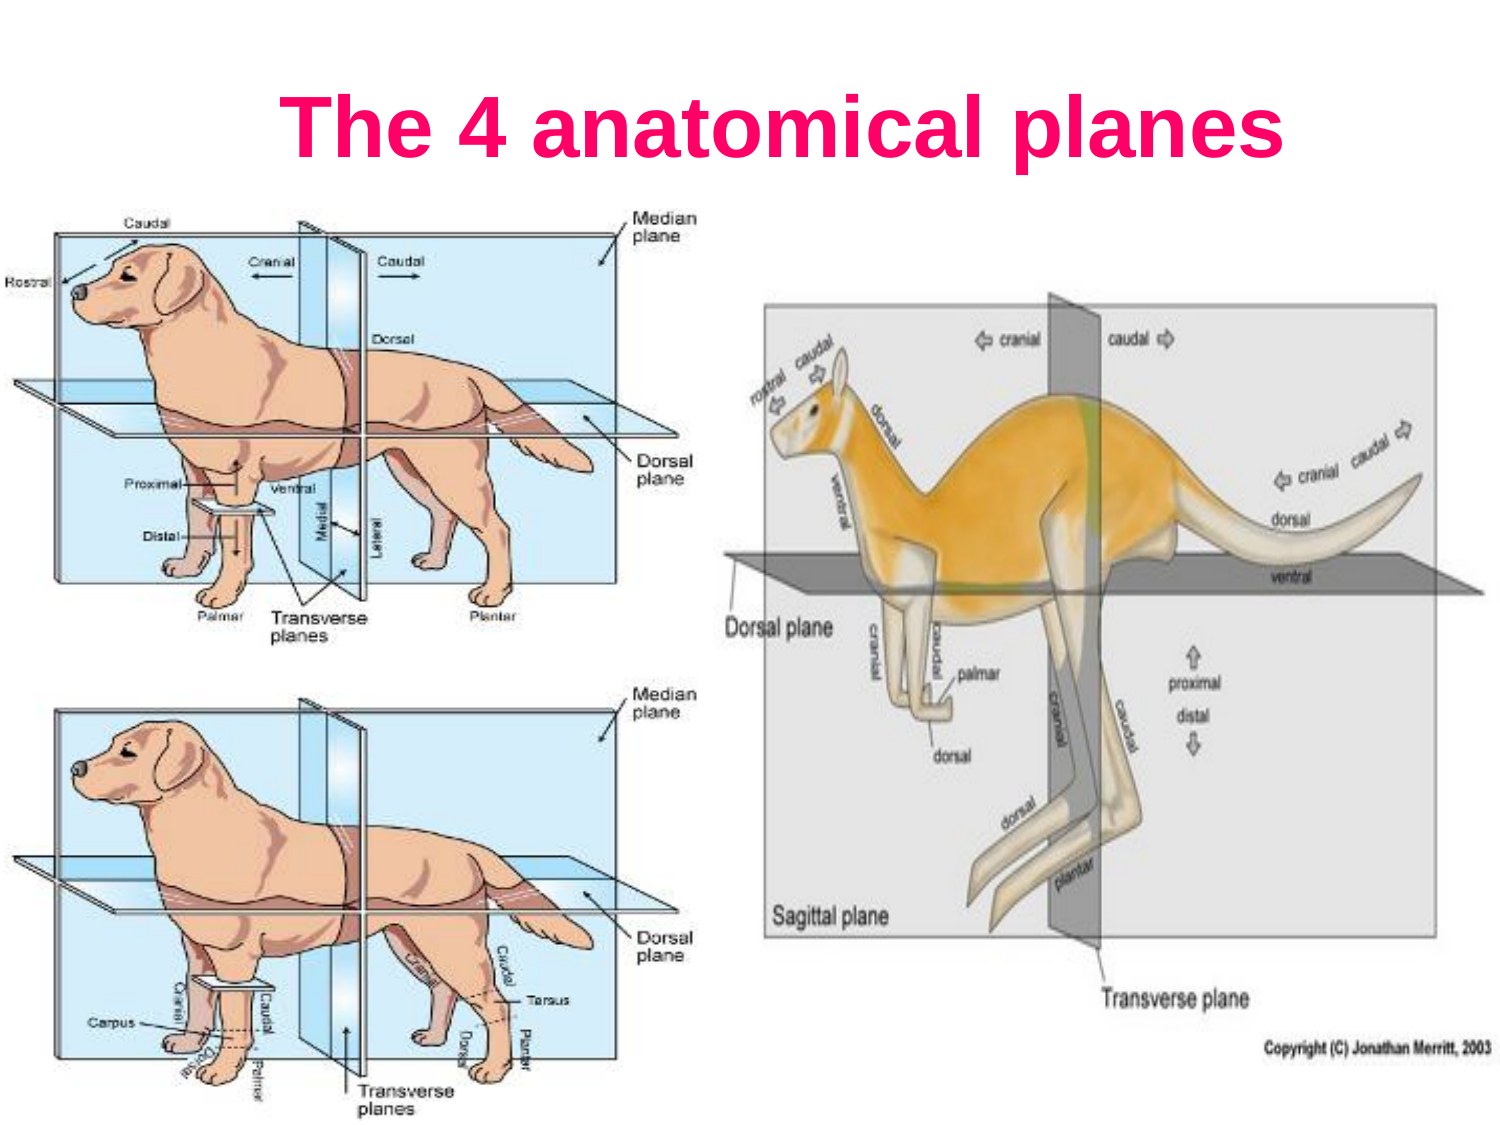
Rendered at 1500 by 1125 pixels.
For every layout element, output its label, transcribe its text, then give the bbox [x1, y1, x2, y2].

title The 4 anatomical planes [174, 62, 1393, 183]
picture [3, 208, 1500, 1122]
